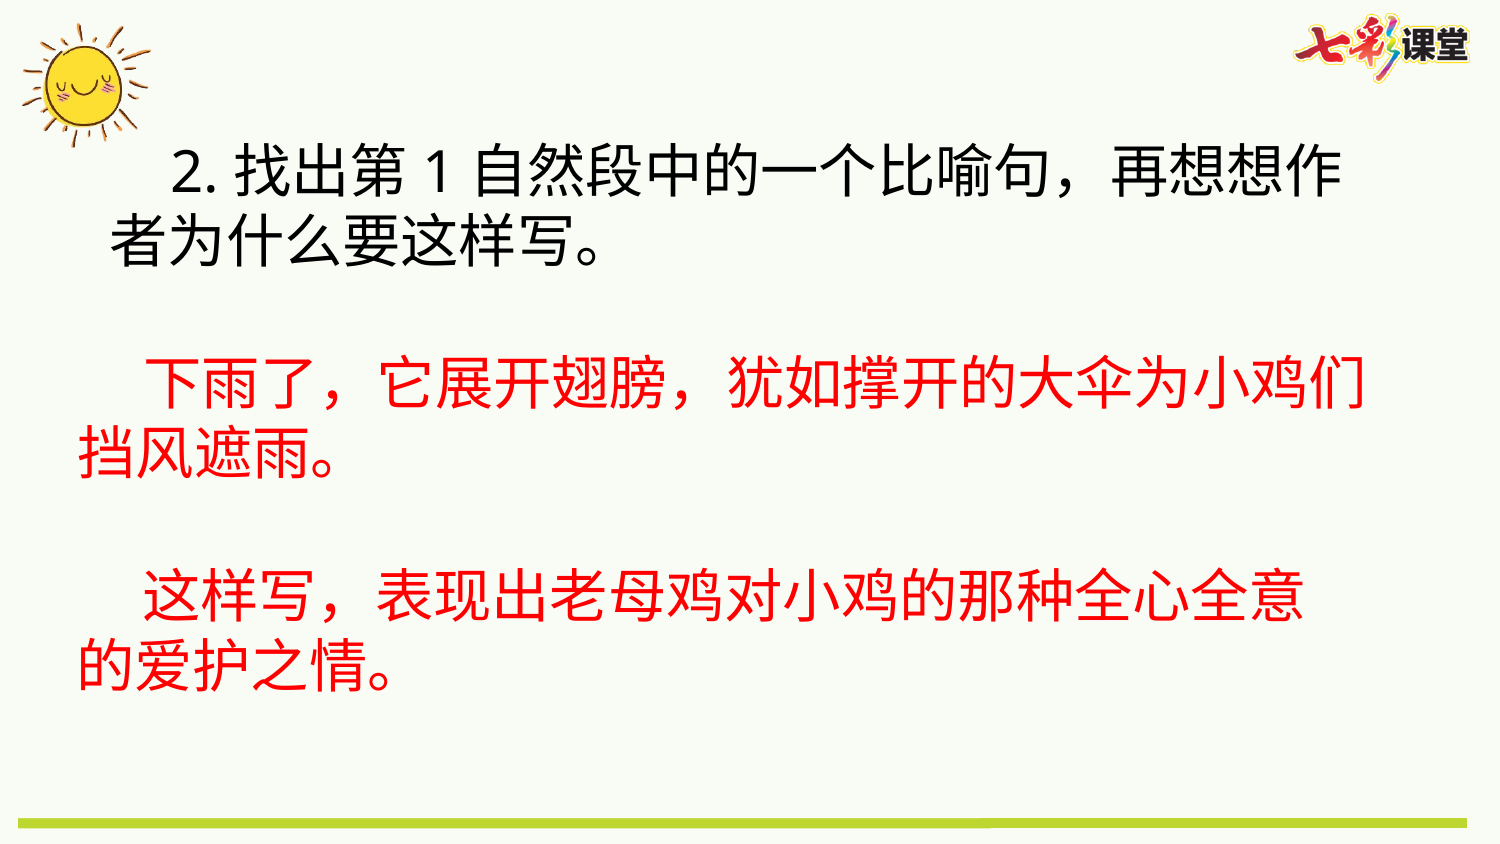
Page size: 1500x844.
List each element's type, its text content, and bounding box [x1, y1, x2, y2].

text_box 这样写，表现出老母鸡对小鸡的那种全心全意的爱护之情。 [61, 551, 1359, 707]
picture [1291, 9, 1472, 87]
picture [0, 0, 173, 172]
text_box 2.找出第1自然段中的一个比喻句，再想想作者为什么要这样写。 [94, 126, 1393, 282]
text_box 下雨了，它展开翅膀，犹如撑开的大伞为小鸡们挡风遮雨。 [63, 339, 1425, 494]
picture [18, 771, 1467, 844]
